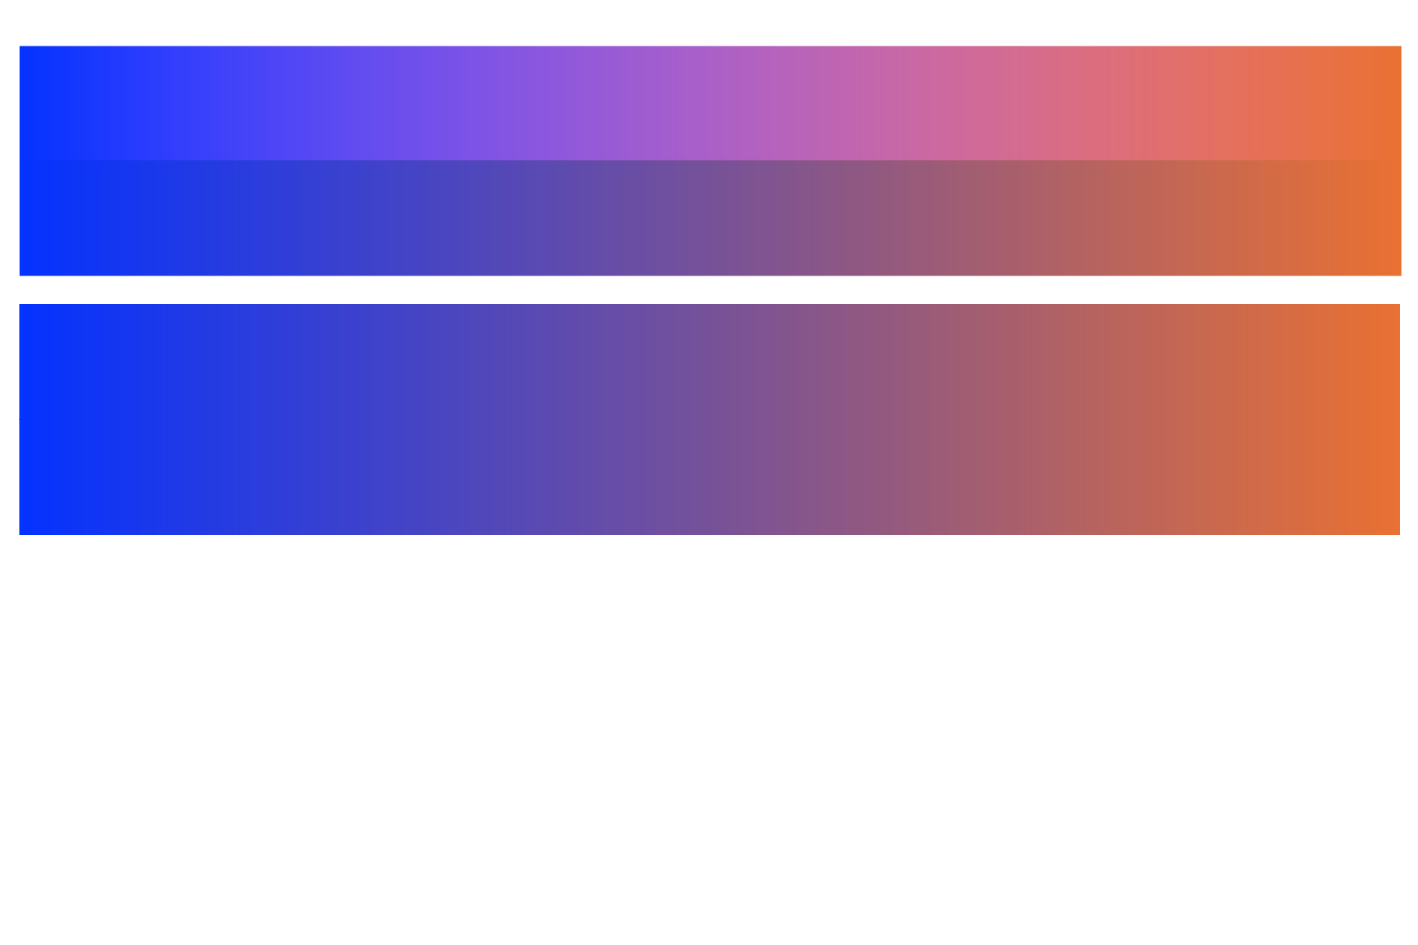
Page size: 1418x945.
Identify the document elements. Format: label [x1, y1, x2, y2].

text_box [18, 303, 1401, 418]
picture [9, 26, 1408, 285]
text_box [18, 418, 1401, 536]
